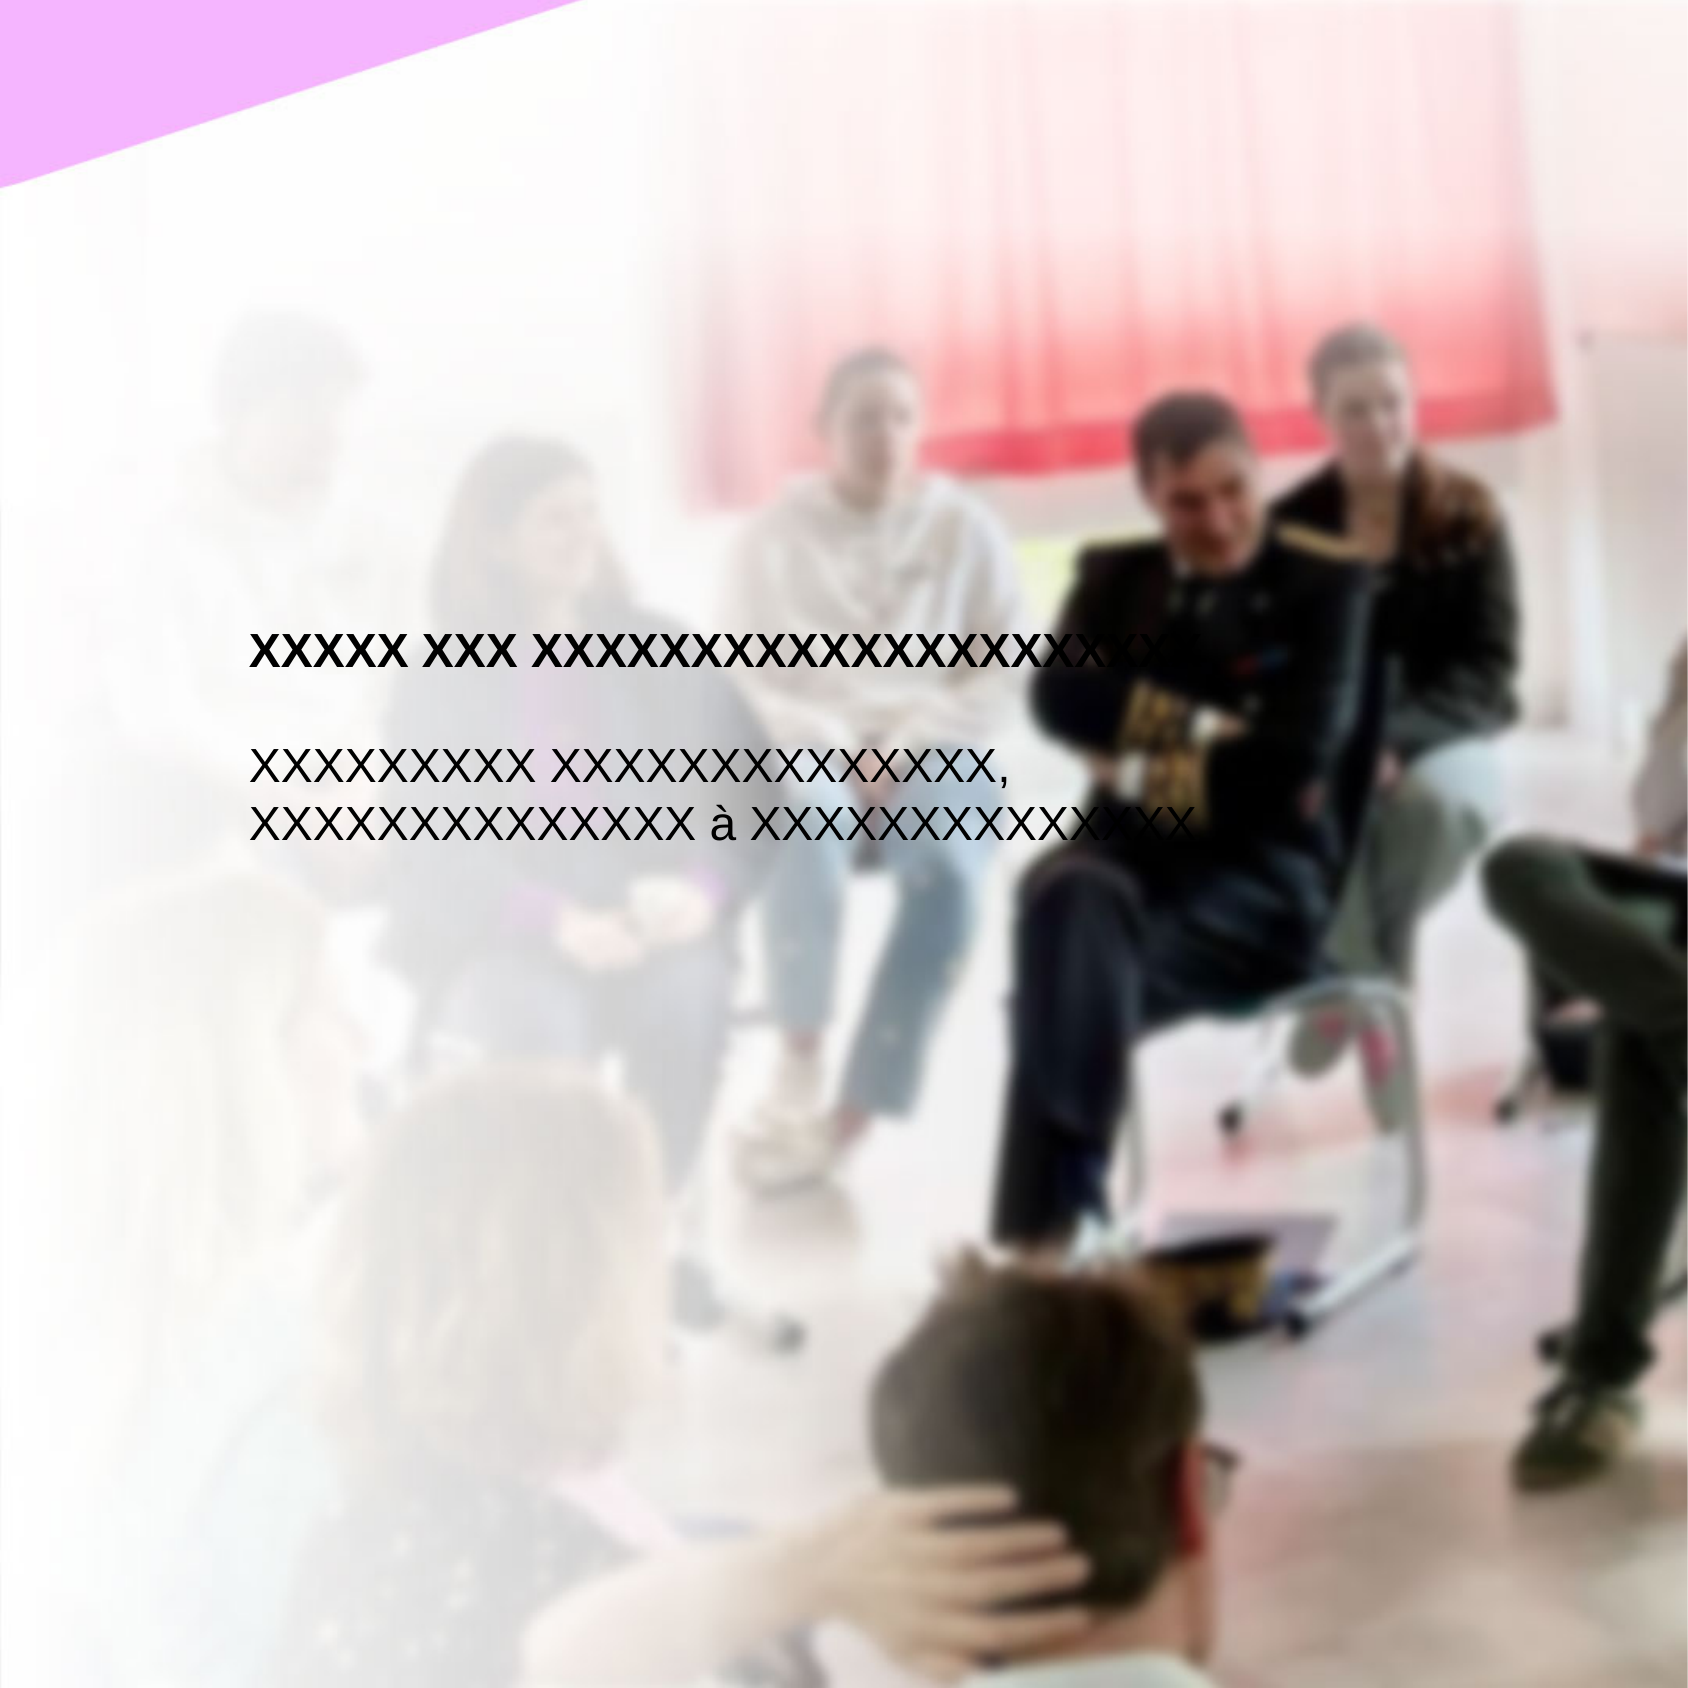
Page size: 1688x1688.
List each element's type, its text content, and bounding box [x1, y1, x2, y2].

text_box XXXXX XXX XXXXXXXXXXXXXXXXXXXXX XXXXXXXXX XXXXXXXXXXXXXX, XXXXXXXXXXXXXX à XXXXXXXXXXXXXX [234, 604, 1571, 1013]
picture [0, 0, 1688, 1688]
